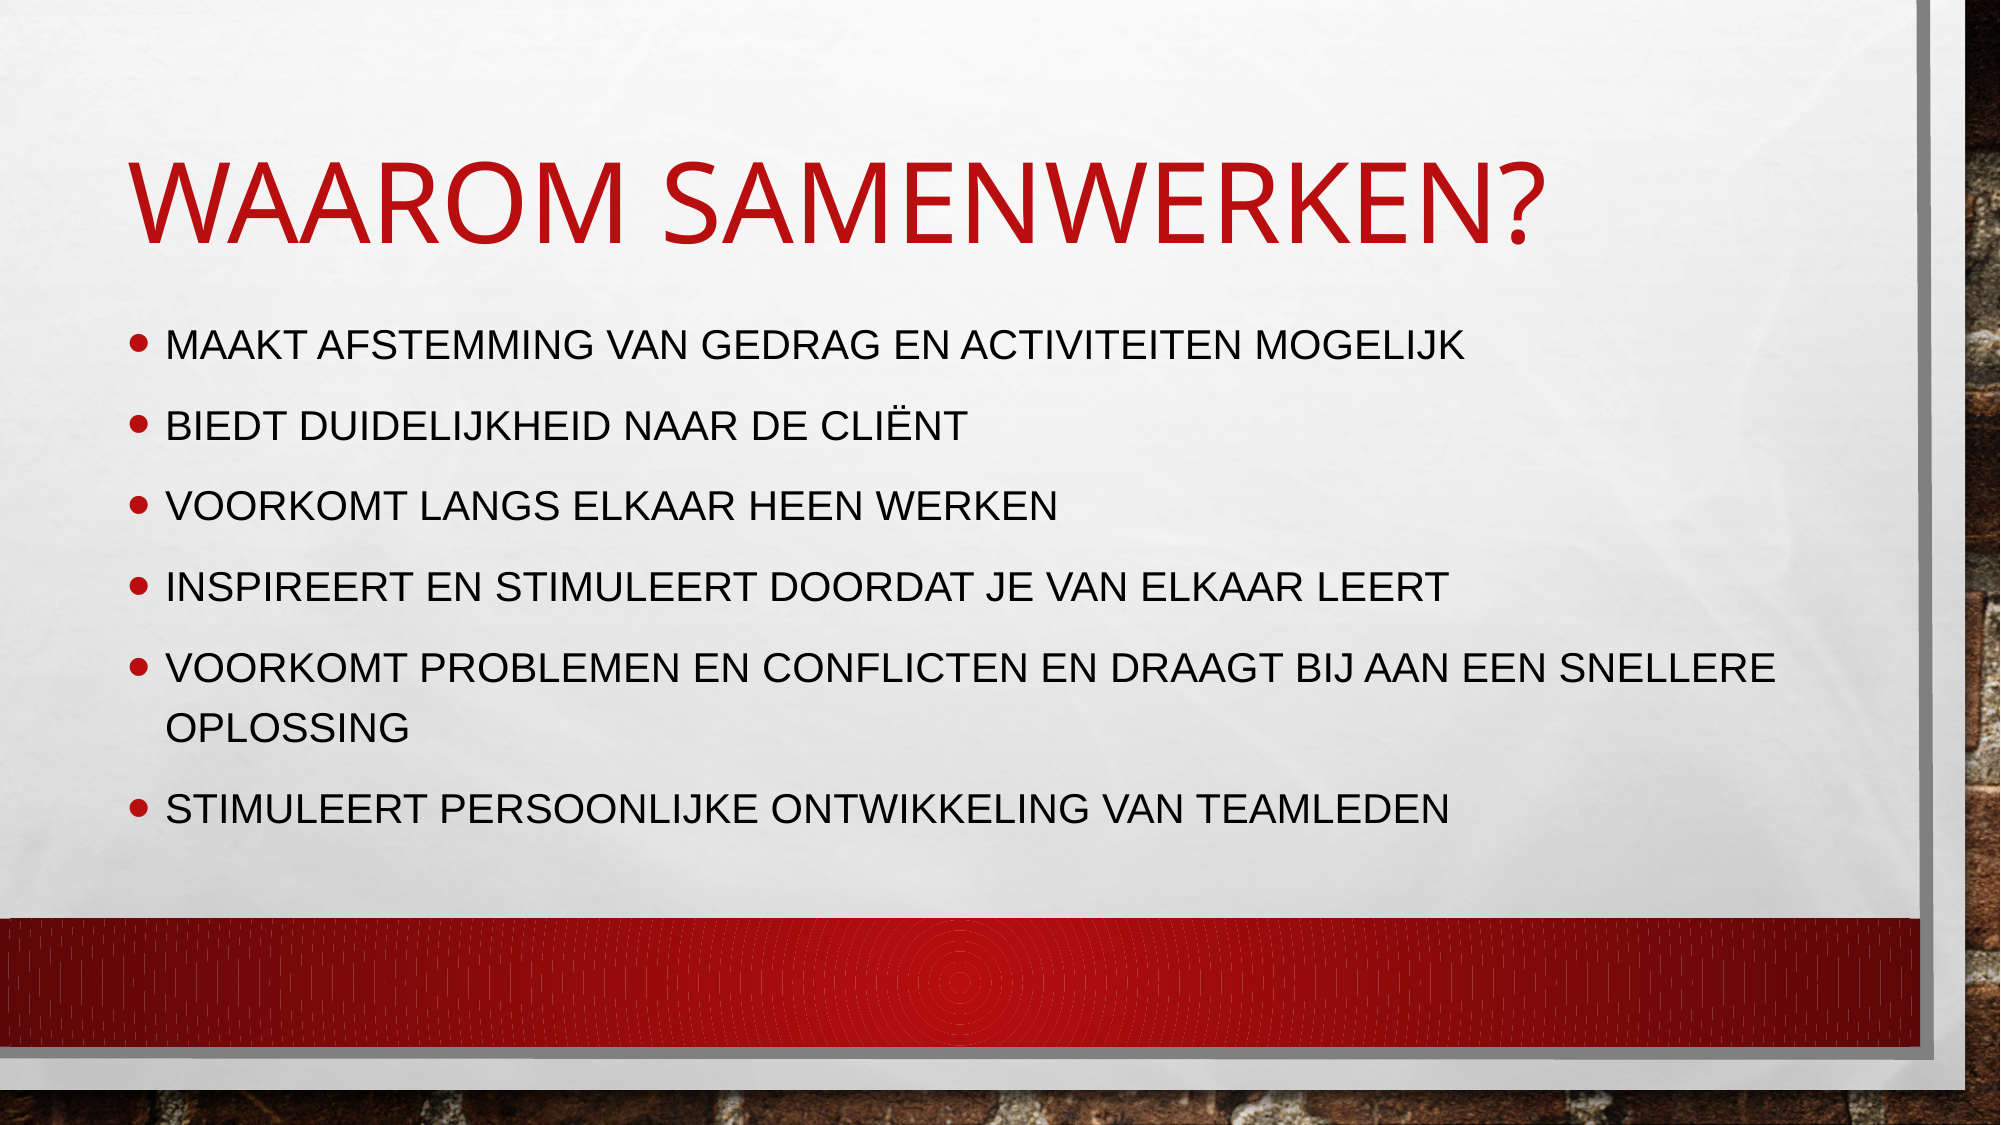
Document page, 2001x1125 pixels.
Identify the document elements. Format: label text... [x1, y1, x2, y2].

title Waarom samenwerken? [112, 112, 1818, 302]
picture [0, 0, 2000, 1125]
list Maakt afstemming van gedrag en activiteiten mogelijk Biedt duidelijkheid naar de cliënt Voorkomt langs elkaar heen werken Inspireert en stimuleert doordat je van elkaar leert Voorkomt problemen en conflicten en draagt bij aan een snellere oplossing Stimuleert persoonlijke ontwikkeling van teamleden [112, 338, 1818, 882]
